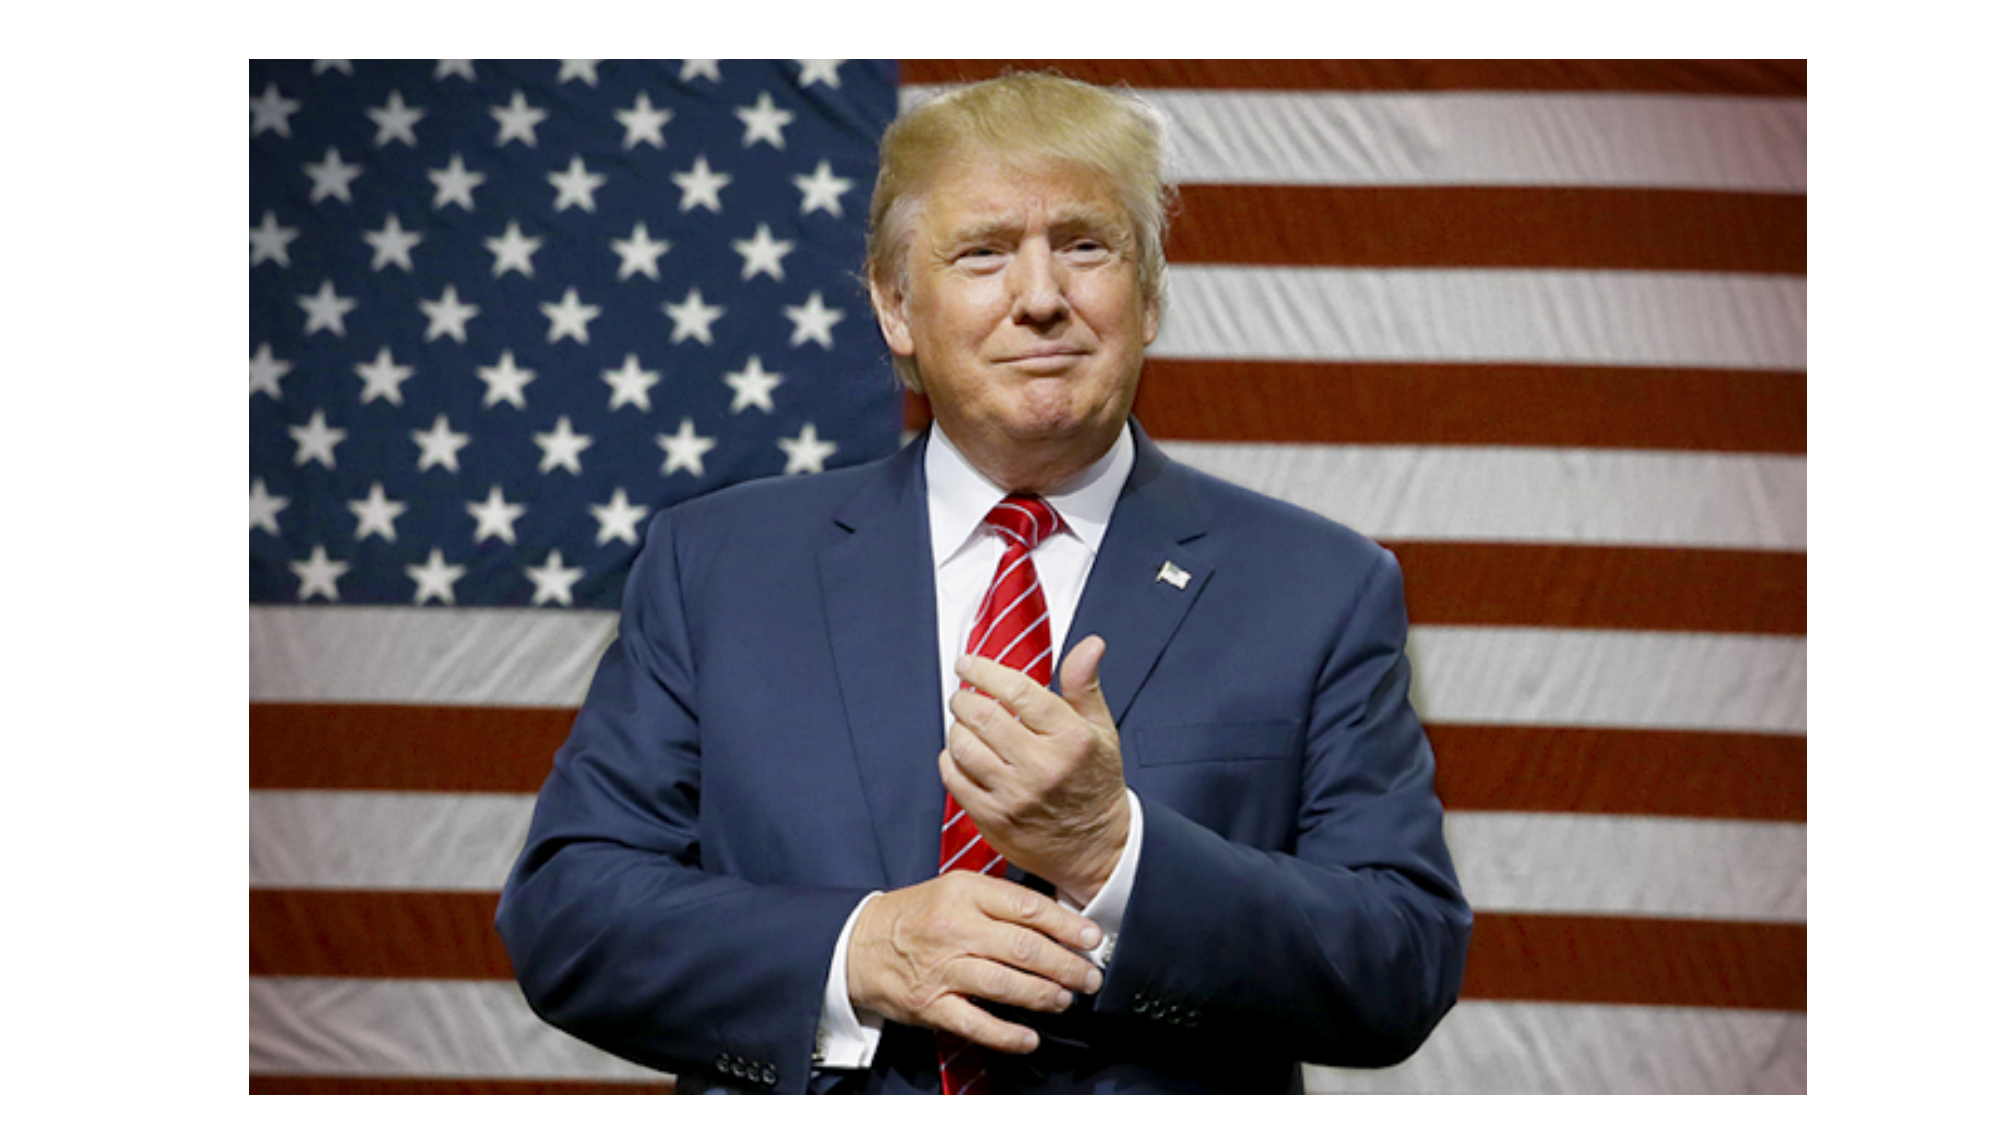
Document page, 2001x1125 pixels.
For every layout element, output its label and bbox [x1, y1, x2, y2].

list [249, 59, 1807, 1095]
